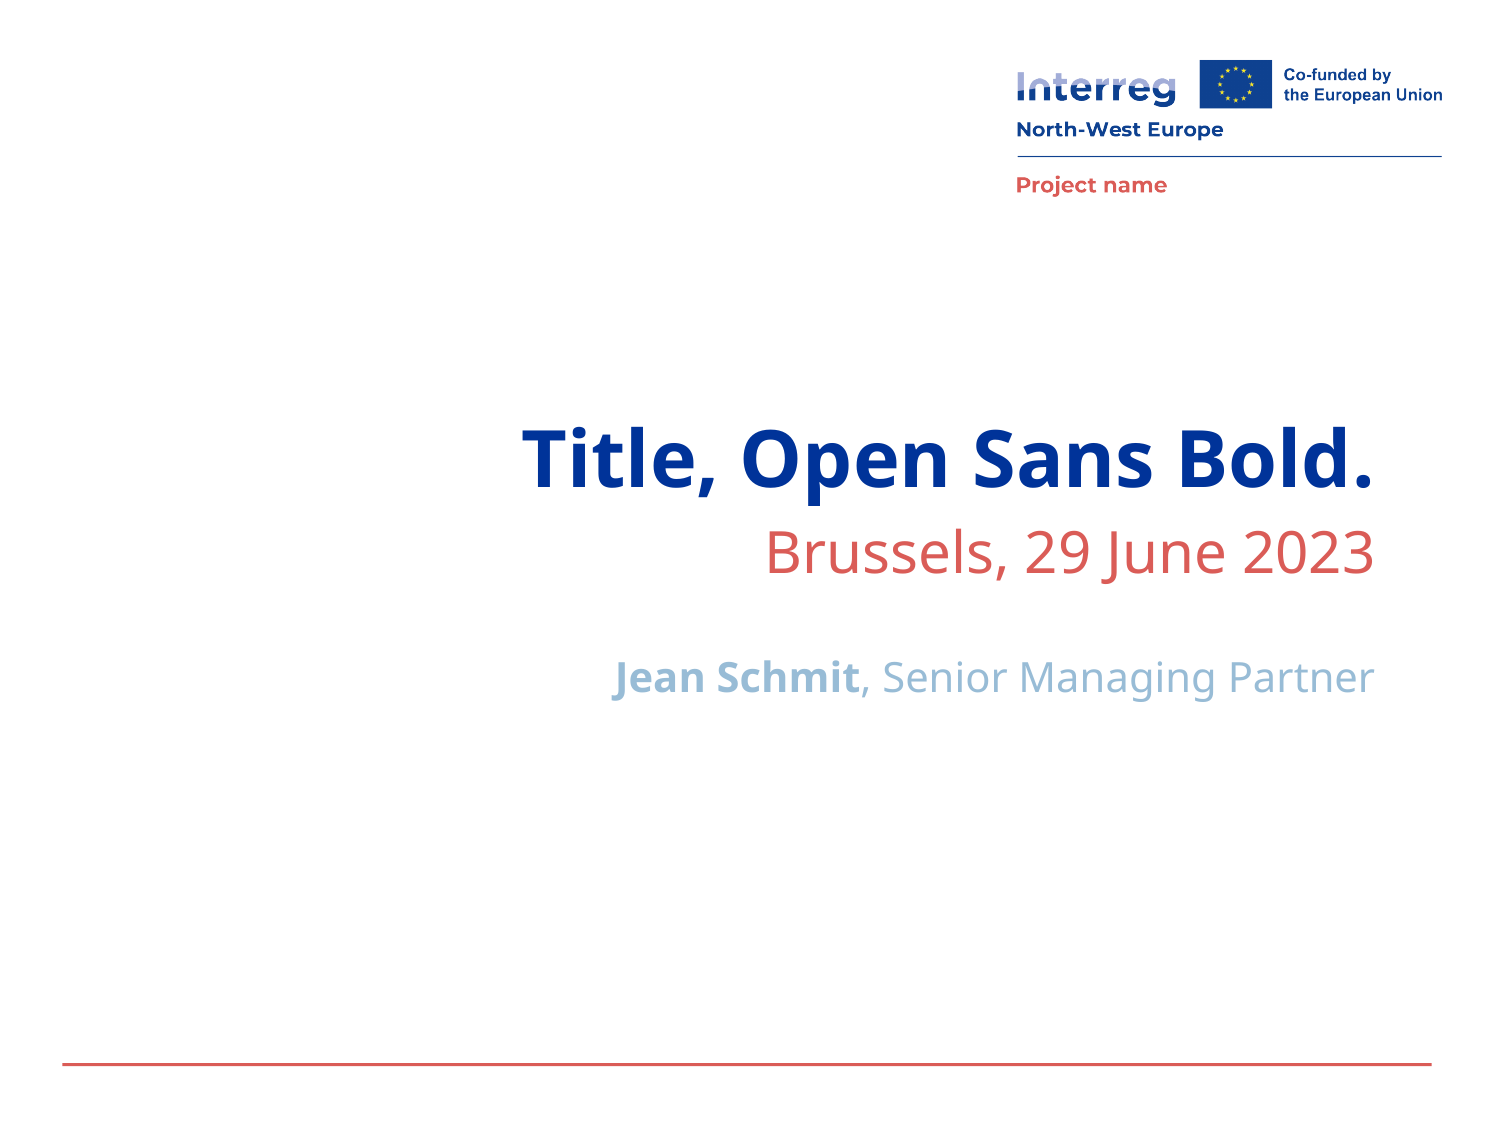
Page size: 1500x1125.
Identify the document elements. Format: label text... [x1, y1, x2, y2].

title Title, Open Sans Bold. Brussels, 29 June 2023 [115, 349, 1391, 643]
picture [958, 0, 1500, 252]
list Jean Schmit, Senior Managing Partner [115, 643, 1391, 890]
